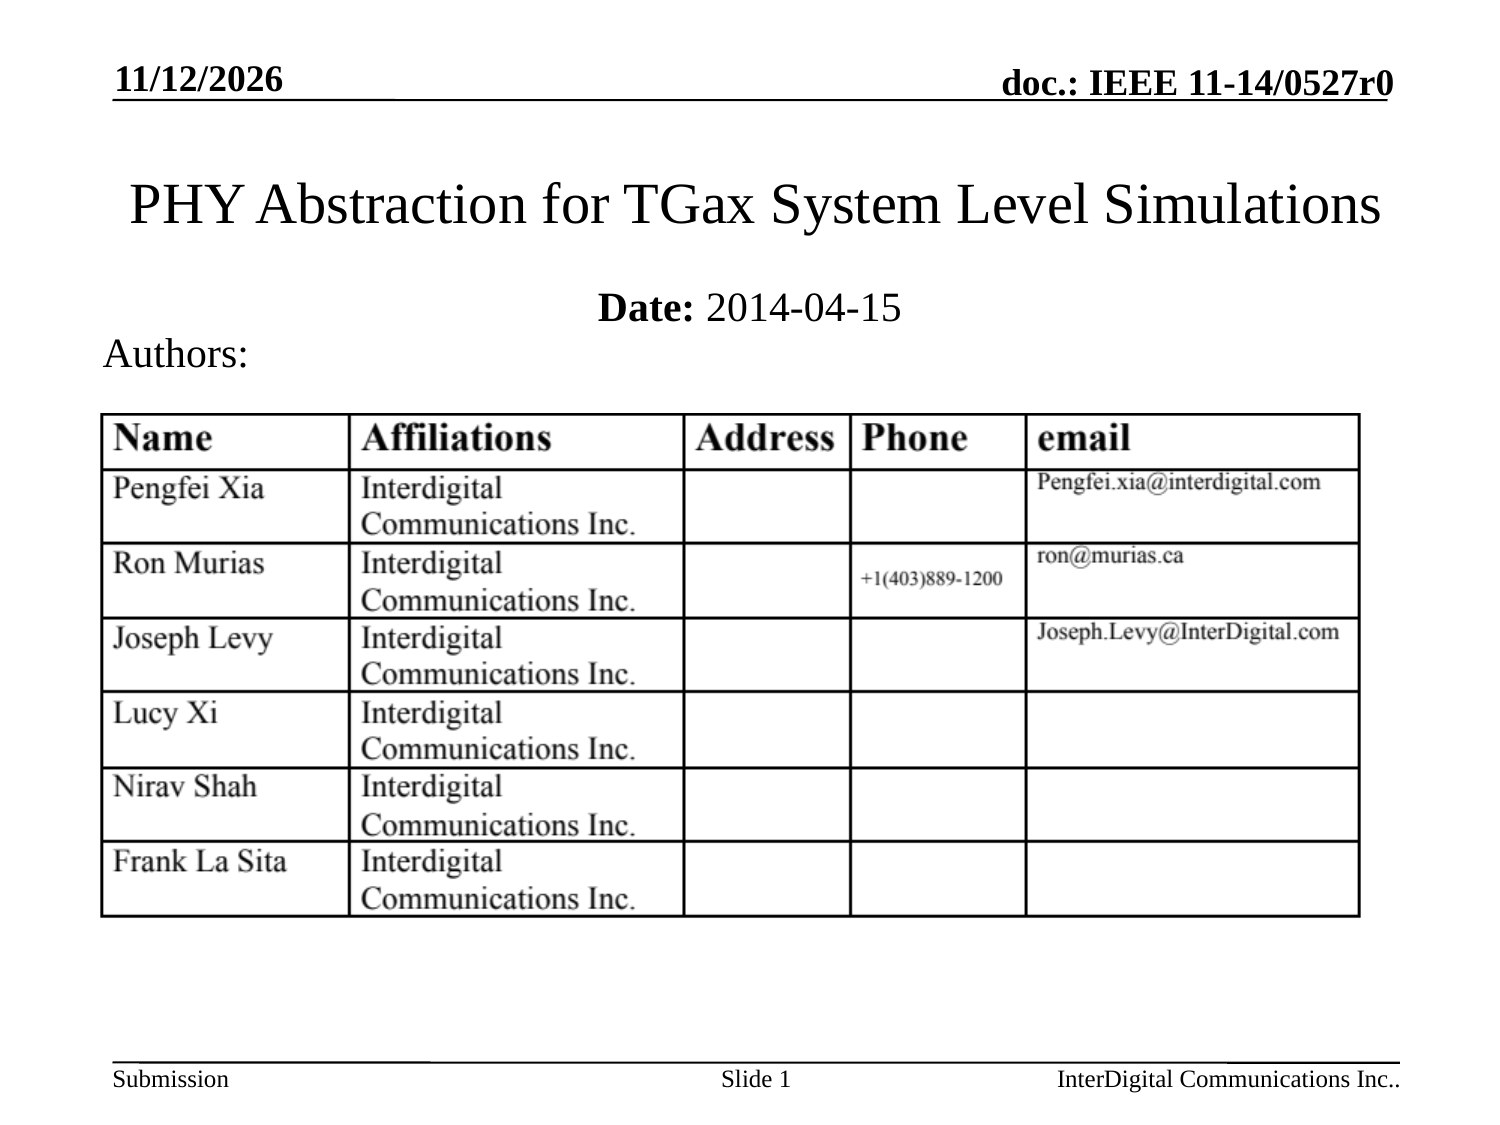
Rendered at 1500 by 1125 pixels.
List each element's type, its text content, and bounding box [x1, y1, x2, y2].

list Date: 2014-04-15 [112, 272, 1388, 338]
text_box Authors: [87, 318, 325, 381]
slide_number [114, 54, 493, 100]
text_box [87, 412, 1387, 962]
slide_number Slide 1 [712, 1061, 800, 1123]
title PHY Abstraction for TGax System Level Simulations [87, 112, 1426, 288]
footer InterDigital Communications Inc.. [902, 1061, 1402, 1093]
